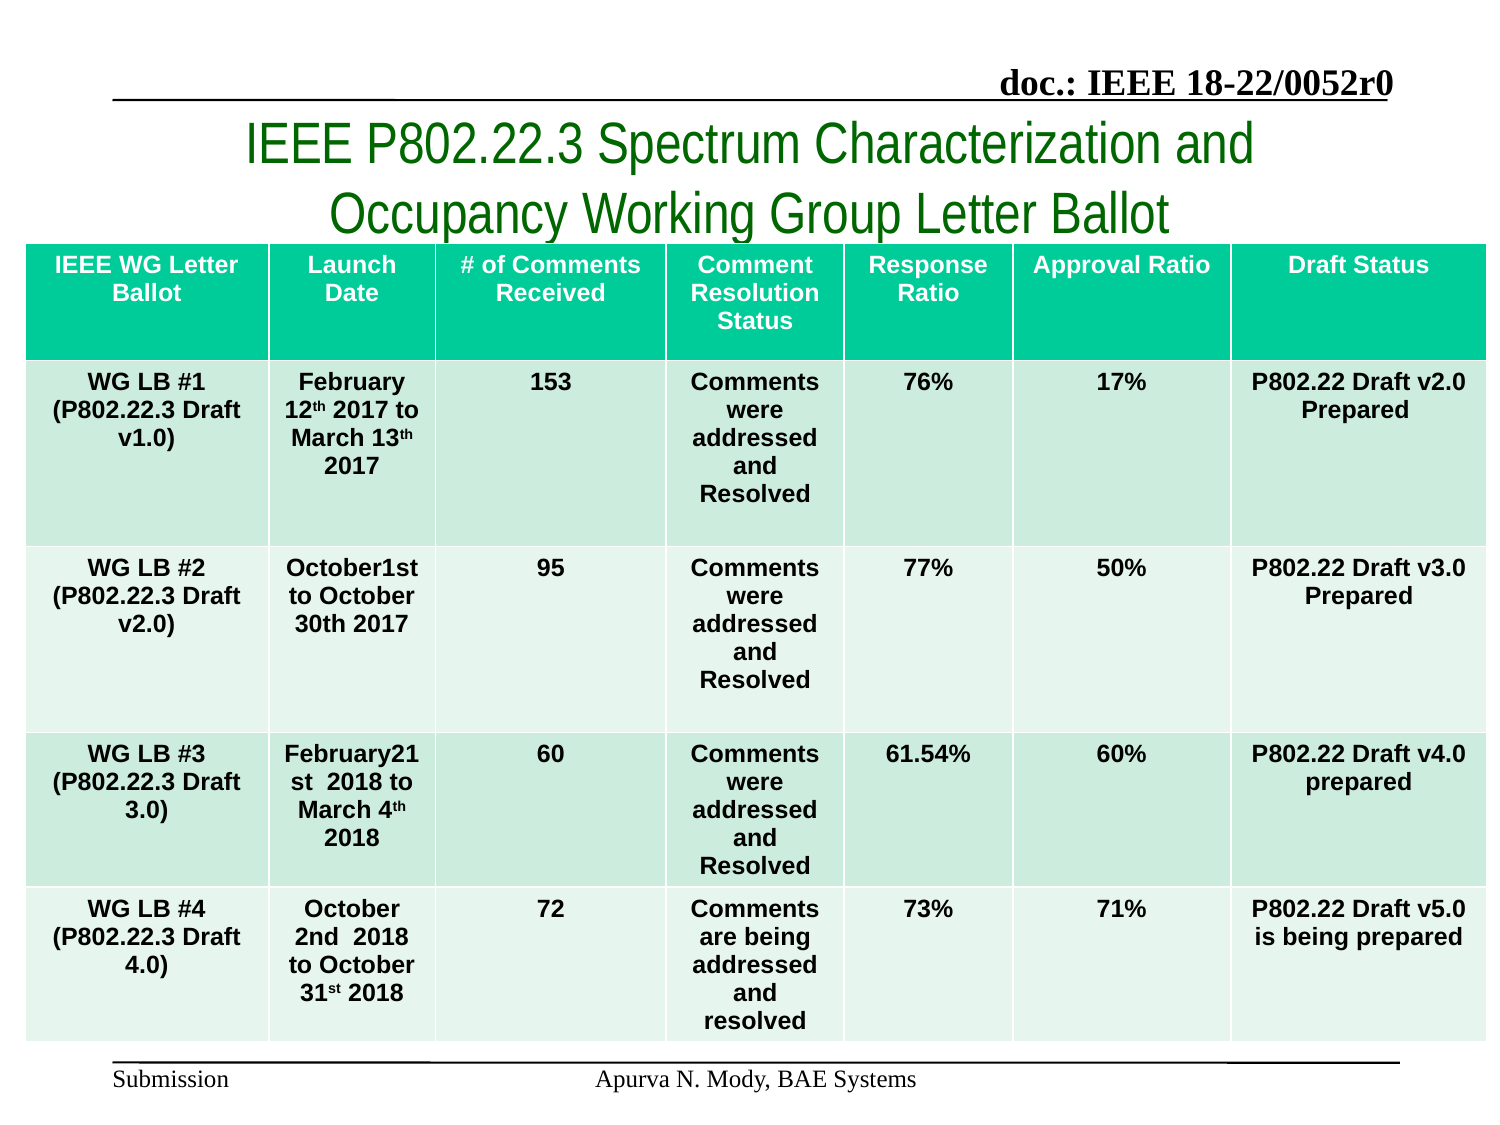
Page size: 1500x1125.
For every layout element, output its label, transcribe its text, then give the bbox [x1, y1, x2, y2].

table_cell February 12th 2017 to March 13th 2017 [270, 361, 435, 546]
table_header # of Comments Received [436, 244, 665, 360]
table_cell WG LB #4 (P802.22.3 Draft 4.0) [26, 888, 268, 1041]
table_cell 60 [436, 733, 665, 886]
table_cell 73% [845, 888, 1012, 1041]
table_header IEEE WG Letter Ballot [26, 244, 268, 360]
footer Apurva N. Mody, BAE Systems [593, 1061, 919, 1093]
table_cell 76% [845, 361, 1012, 546]
table_cell P802.22 Draft v3.0 Prepared [1232, 547, 1486, 732]
table_cell October 2nd 2018 to October 31st 2018 [270, 888, 435, 1041]
table_cell P802.22 Draft v2.0 Prepared [1232, 361, 1486, 546]
text_box IEEE P802.22.3 Spectrum Characterization and Occupancy Working Group Letter Ballot [112, 112, 1388, 238]
table_cell 72 [436, 888, 665, 1041]
table_cell WG LB #3 (P802.22.3 Draft 3.0) [26, 733, 268, 886]
table_cell 17% [1014, 361, 1230, 546]
table_header Comment Resolution Status [667, 244, 843, 360]
table_cell WG LB #1 (P802.22.3 Draft v1.0) [26, 361, 268, 546]
table_cell WG LB #2 (P802.22.3 Draft v2.0) [26, 547, 268, 732]
table_cell 153 [436, 361, 665, 546]
table_cell February21st 2018 to March 4th 2018 [270, 733, 435, 886]
table_cell P802.22 Draft v5.0 is being prepared [1232, 888, 1486, 1041]
table_header Approval Ratio [1014, 244, 1230, 360]
table_cell 50% [1014, 547, 1230, 732]
table_cell Comments were addressed and Resolved [667, 733, 843, 886]
table_cell 71% [1014, 888, 1230, 1041]
table_cell Comments were addressed and Resolved [667, 361, 843, 546]
table_header Response Ratio [845, 244, 1012, 360]
table_cell Comments were addressed and Resolved [667, 547, 843, 732]
table_cell 77% [845, 547, 1012, 732]
table_cell 95 [436, 547, 665, 732]
table_cell 60% [1014, 733, 1230, 886]
table_cell P802.22 Draft v4.0 prepared [1232, 733, 1486, 886]
table_header Draft Status [1232, 244, 1486, 360]
table_cell Comments are being addressed and resolved [667, 888, 843, 1041]
table_header Launch Date [270, 244, 435, 360]
table_cell 61.54% [845, 733, 1012, 886]
table_cell October1st to October 30th 2017 [270, 547, 435, 732]
